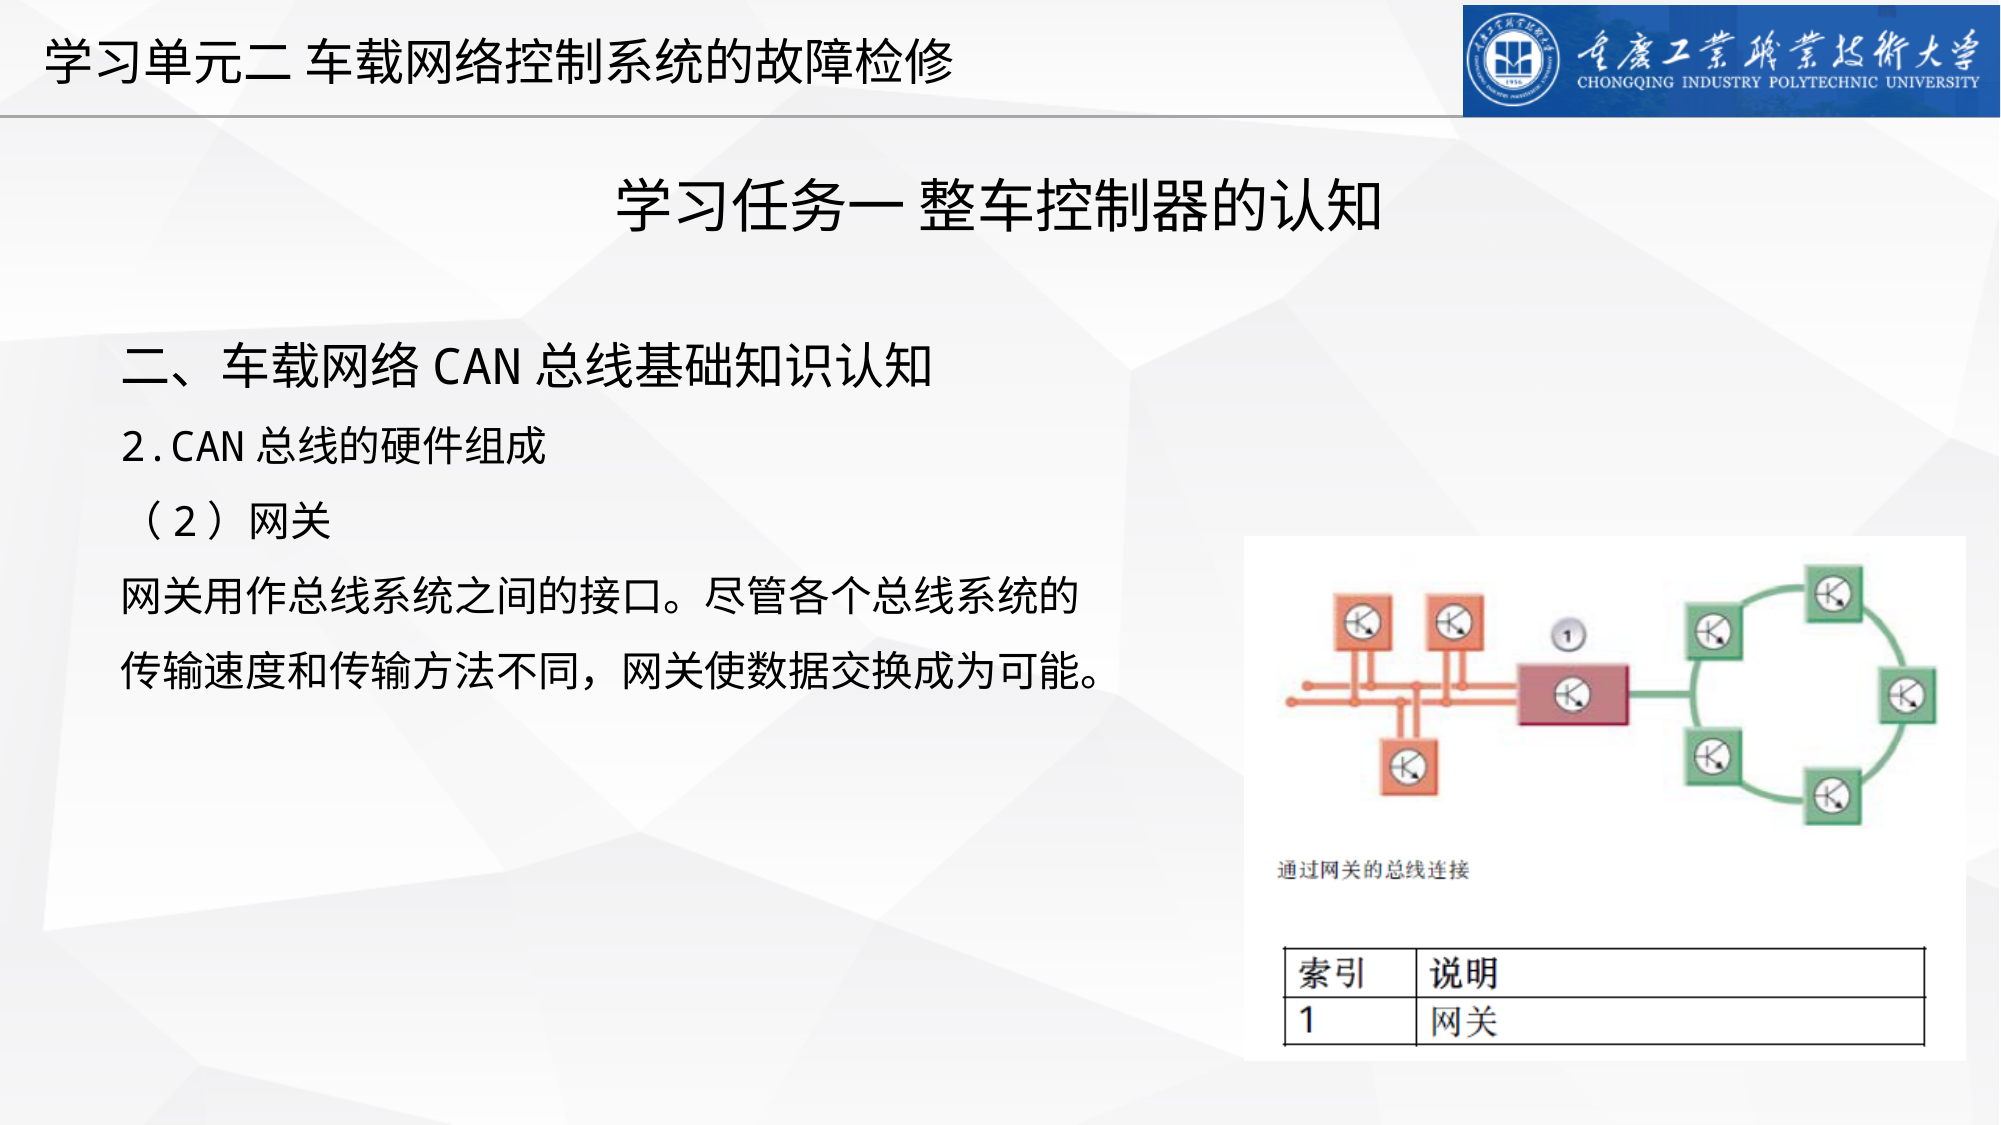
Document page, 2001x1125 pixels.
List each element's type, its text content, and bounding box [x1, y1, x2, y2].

text_box 二、车载网络CAN总线基础知识认知 2.CAN总线的硬件组成 （2）网关 网关用作总线系统之间的接口。尽管各个总线系统的传输速度和传输方法不同，网关使数据交换成为可能。 [105, 297, 1112, 702]
picture [0, 0, 2001, 117]
picture [0, 118, 1999, 1125]
text_box 学习任务一 整车控制器的认知 [433, 161, 1567, 247]
